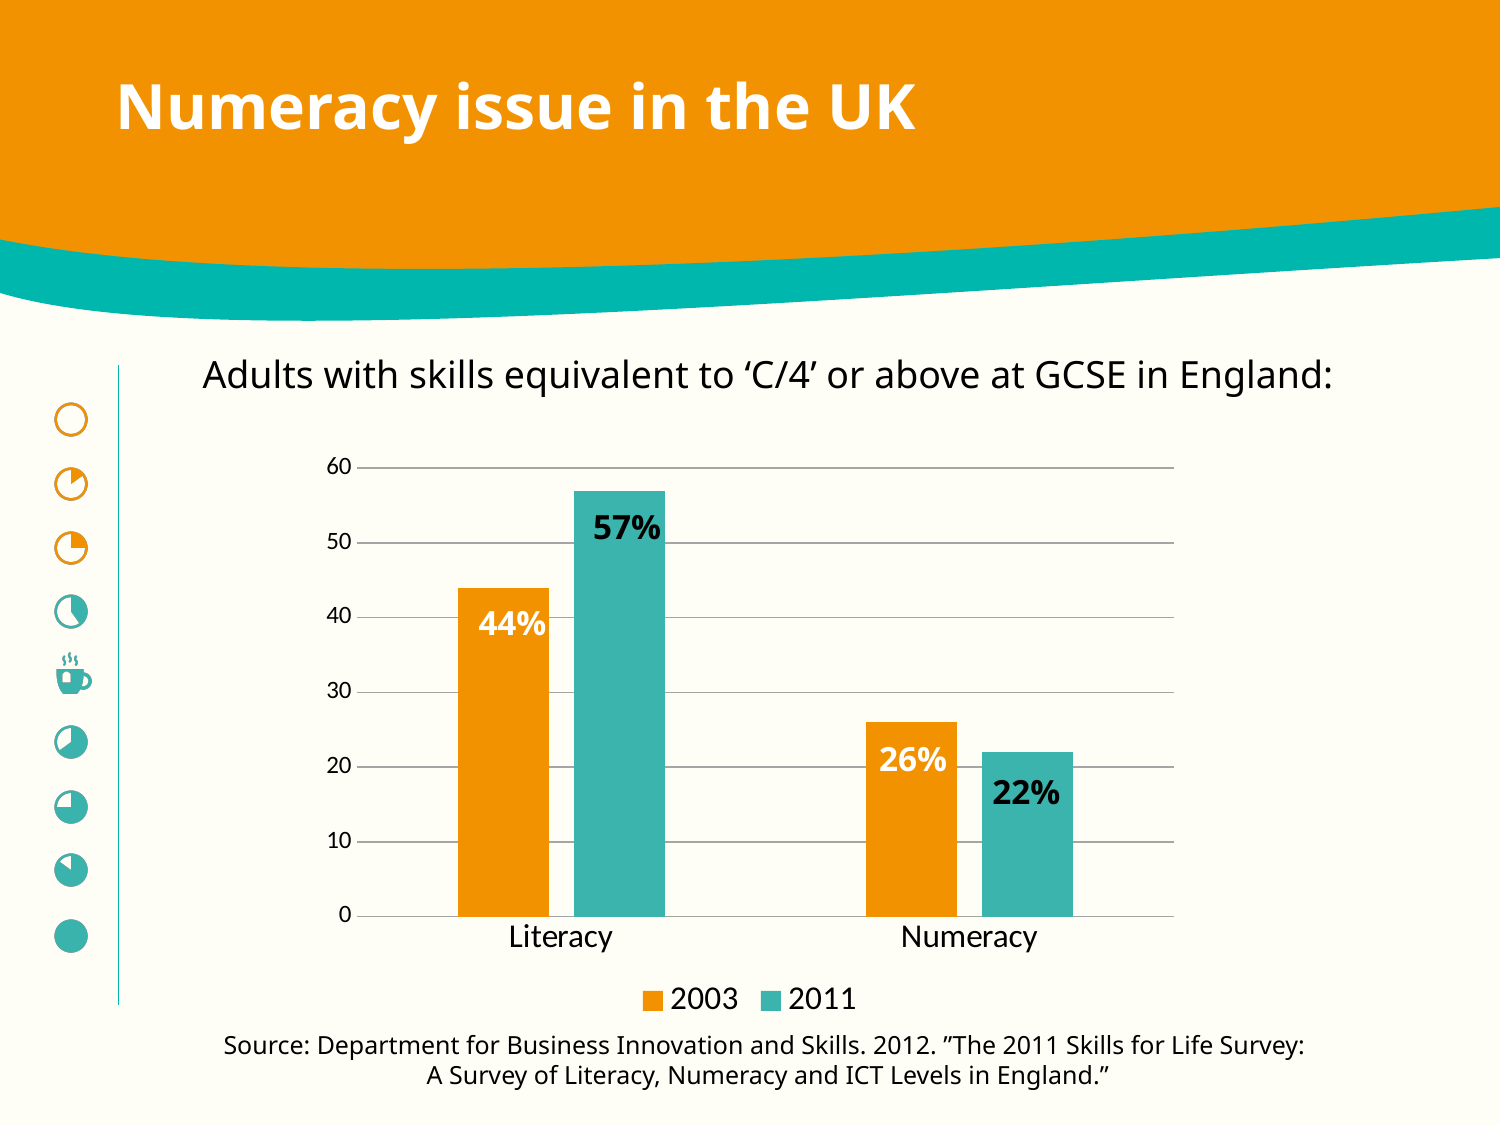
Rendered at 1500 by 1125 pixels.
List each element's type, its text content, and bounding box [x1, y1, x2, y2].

picture [50, 398, 92, 441]
picture [50, 915, 92, 957]
list Numeracy issue in the UK [100, 67, 1411, 258]
picture [50, 786, 92, 828]
picture [50, 590, 92, 633]
picture [50, 849, 92, 891]
picture [50, 721, 92, 763]
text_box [308, 443, 1192, 1025]
text_box Adults with skills equivalent to ‘C/4’ or above at GCSE in England: [178, 344, 1359, 404]
picture [50, 463, 92, 505]
picture [47, 646, 101, 700]
picture [50, 527, 92, 569]
text_box Source: Department for Business Innovation and Skills. 2012. ”The 2011 Skills for Life Survey: A Survey of Literacy, Numeracy and ICT Levels in England.” [18, 1021, 1500, 1097]
